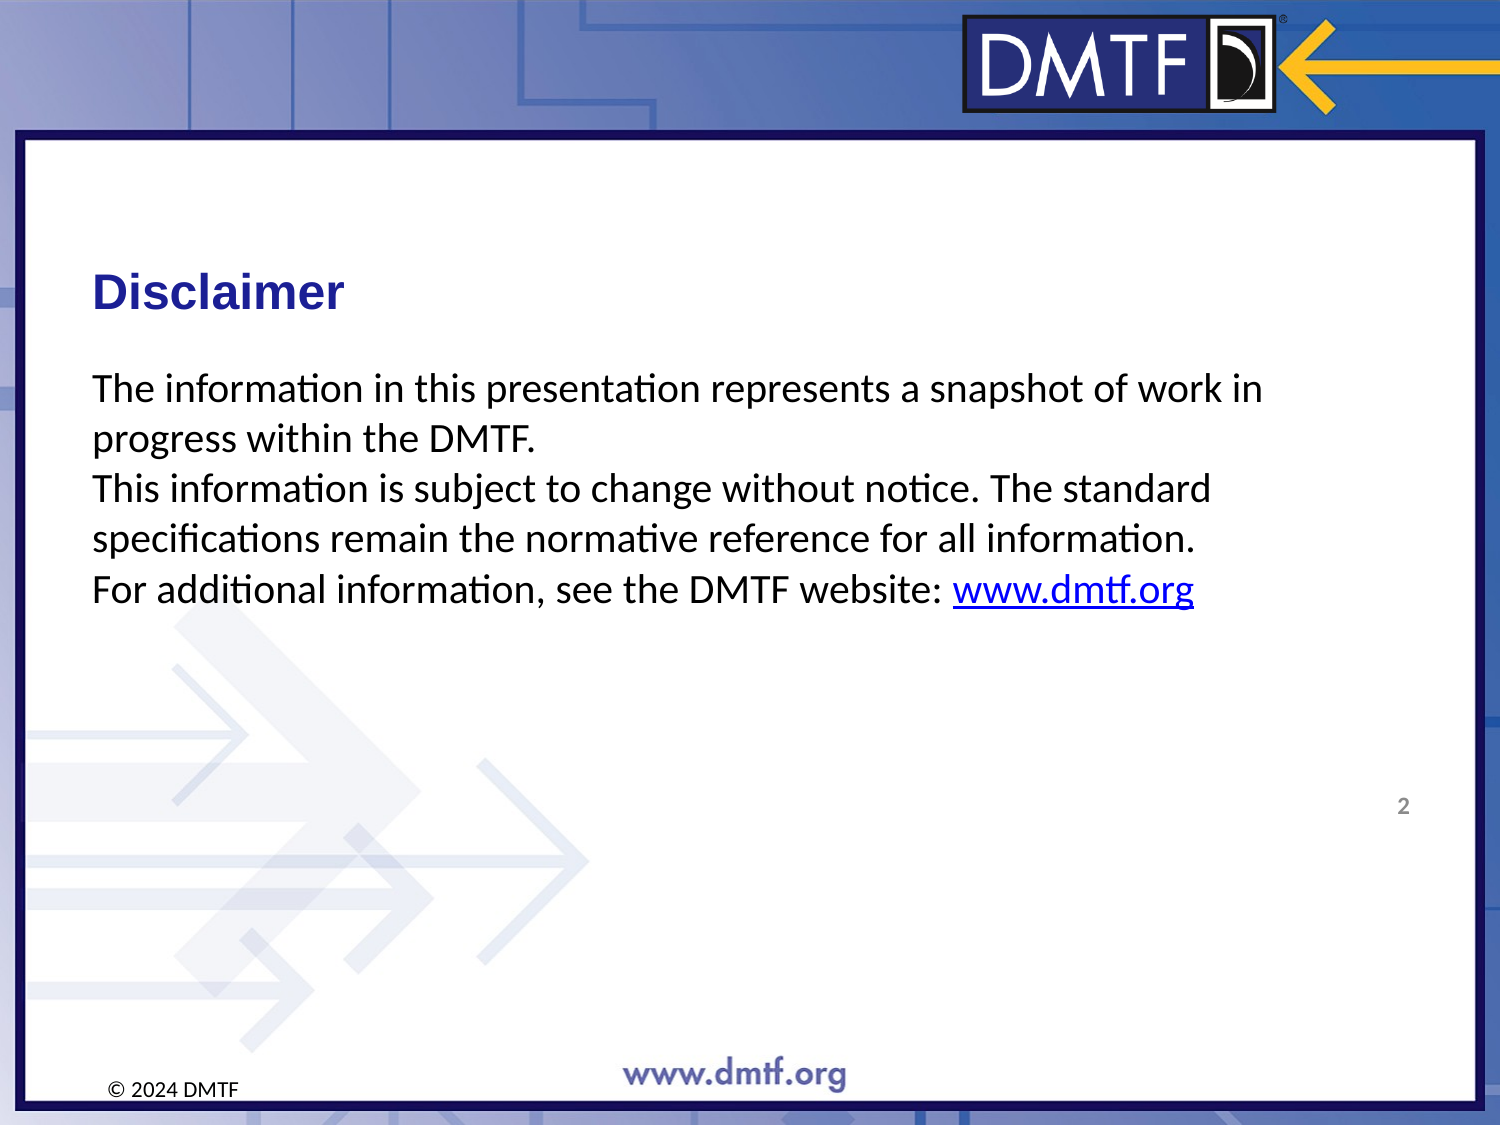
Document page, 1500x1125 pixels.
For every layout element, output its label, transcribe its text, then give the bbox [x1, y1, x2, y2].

picture [0, 0, 1500, 1125]
title Disclaimer [92, 259, 1408, 344]
slide_number 2 [1074, 782, 1425, 827]
text_box © 2024 DMTF [92, 1067, 407, 1110]
list The information in this presentation represents a snapshot of work in progress within the DMTF. This information is subject to change without notice. The standard specifications remain the normative reference for all information. For additional information, see the DMTF website: www.dmtf.org [92, 361, 1408, 923]
